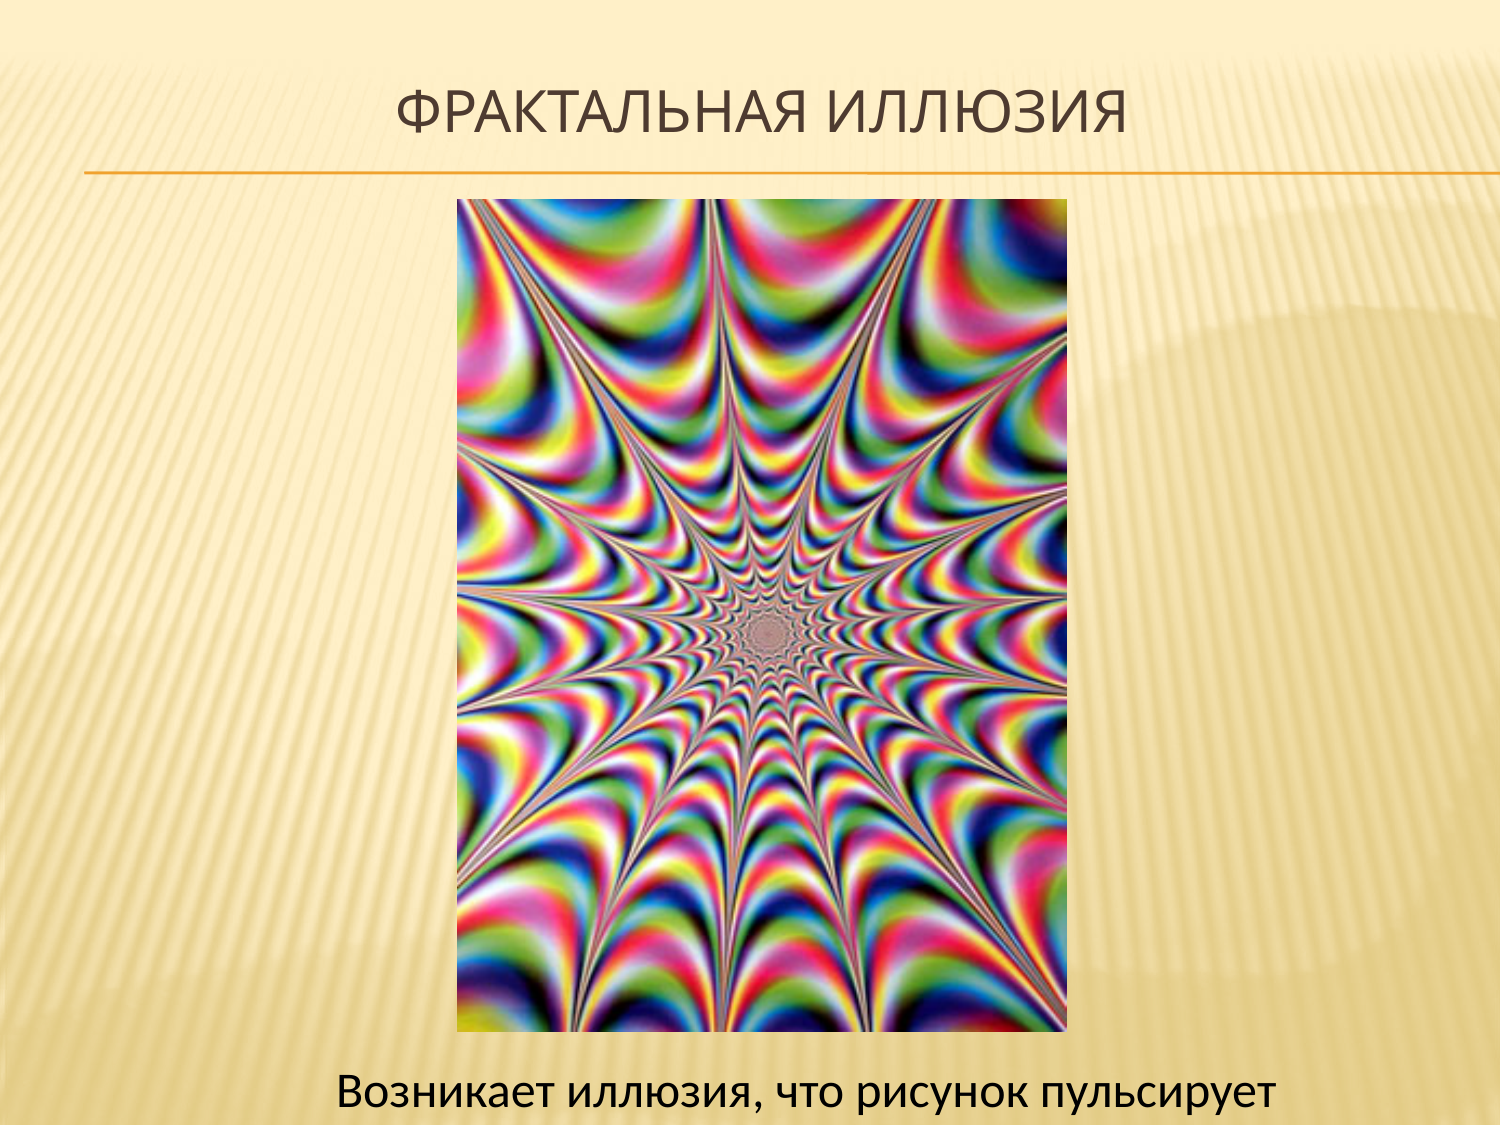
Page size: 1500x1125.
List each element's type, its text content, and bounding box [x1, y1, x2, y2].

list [456, 198, 1067, 1032]
text_box Возникает иллюзия, что рисунок пульсирует [320, 1049, 1292, 1125]
title Фрактальная иллюзия [50, 75, 1475, 213]
